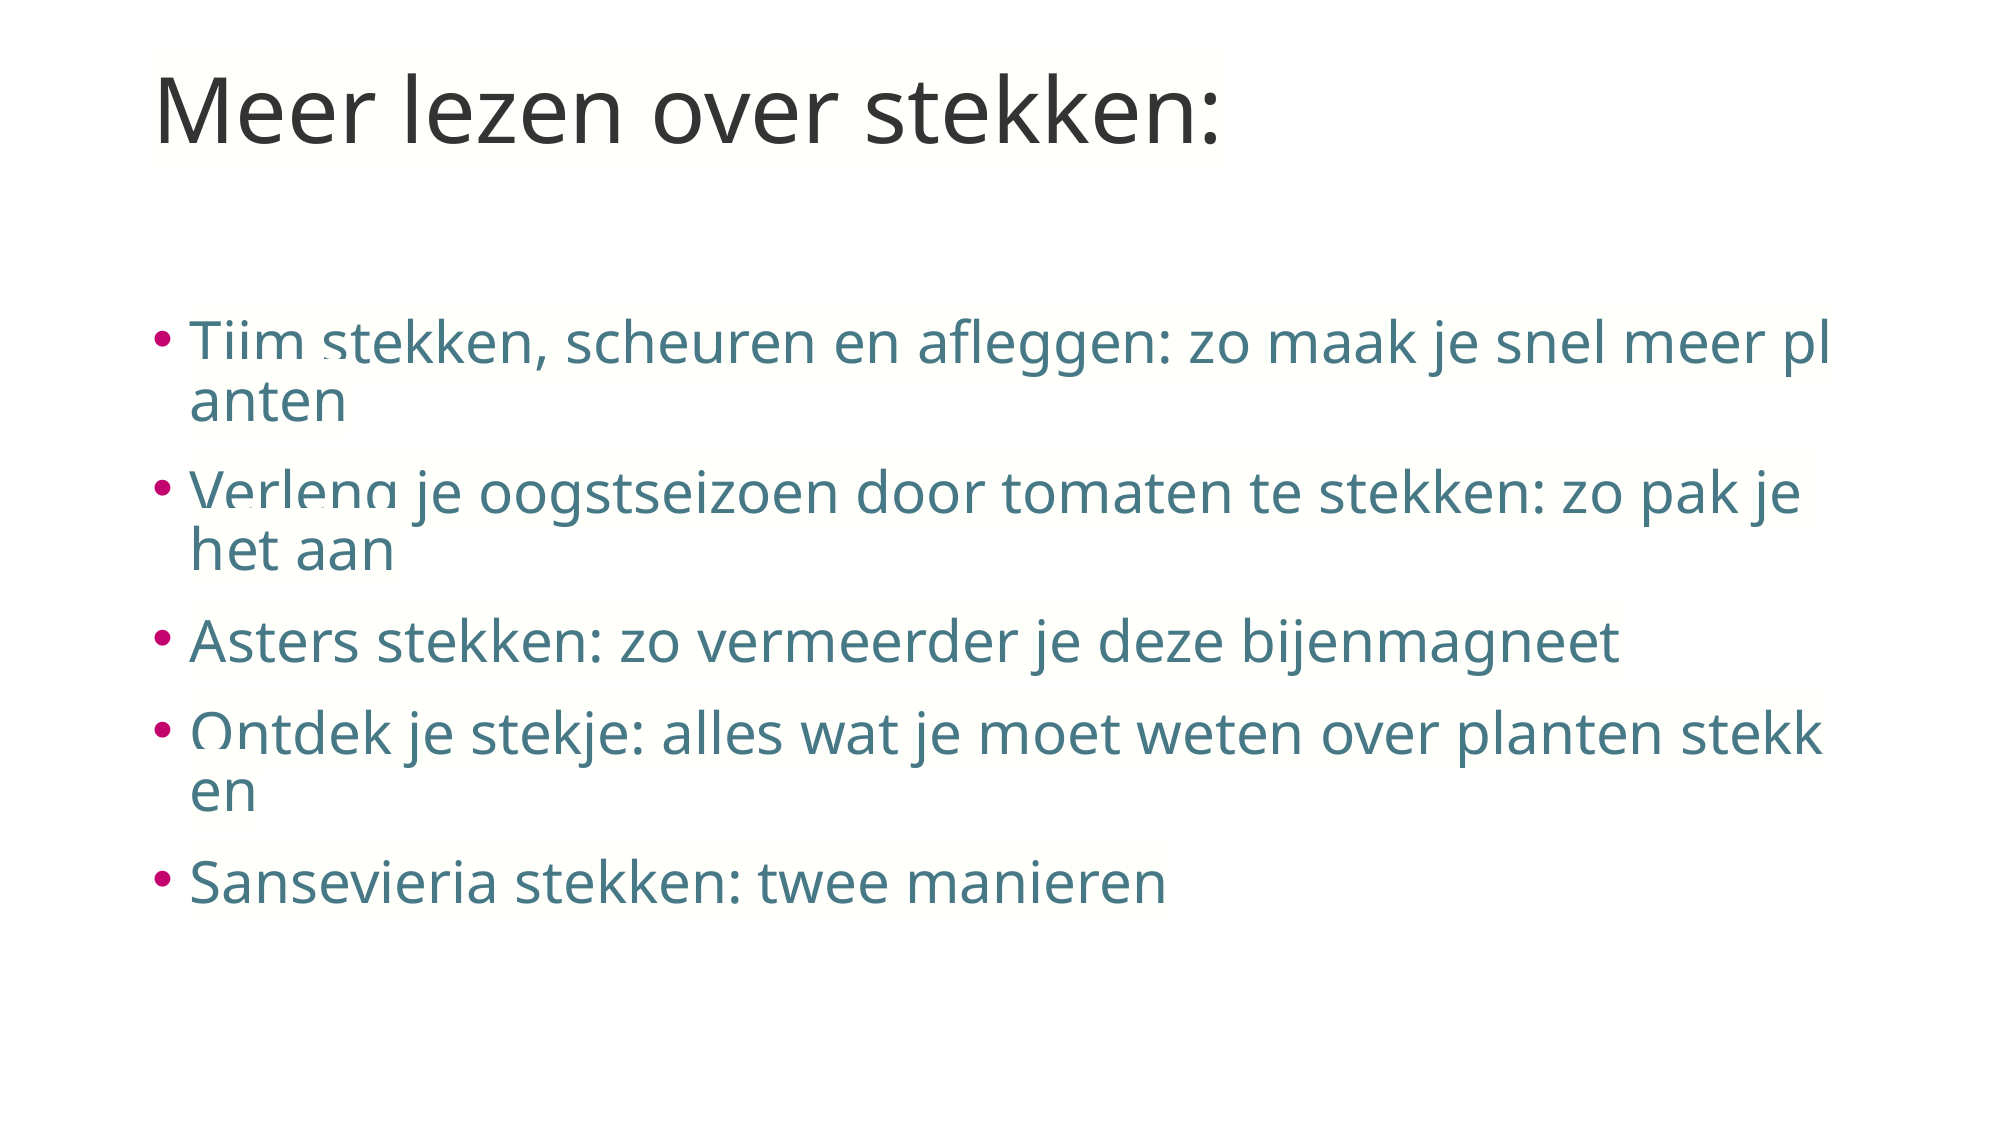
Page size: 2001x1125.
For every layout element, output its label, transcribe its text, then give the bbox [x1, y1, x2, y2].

title Meer lezen over stekken: [137, 59, 1863, 278]
list Tijm stekken, scheuren en afleggen: zo maak je snel meer planten Verleng je oogstseizoen door tomaten te stekken: zo pak je het aan Asters stekken: zo vermeerder je deze bijenmagneet Ontdek je stekje: alles wat je moet weten over planten stekken Sansevieria stekken: twee manieren [137, 299, 1863, 1014]
